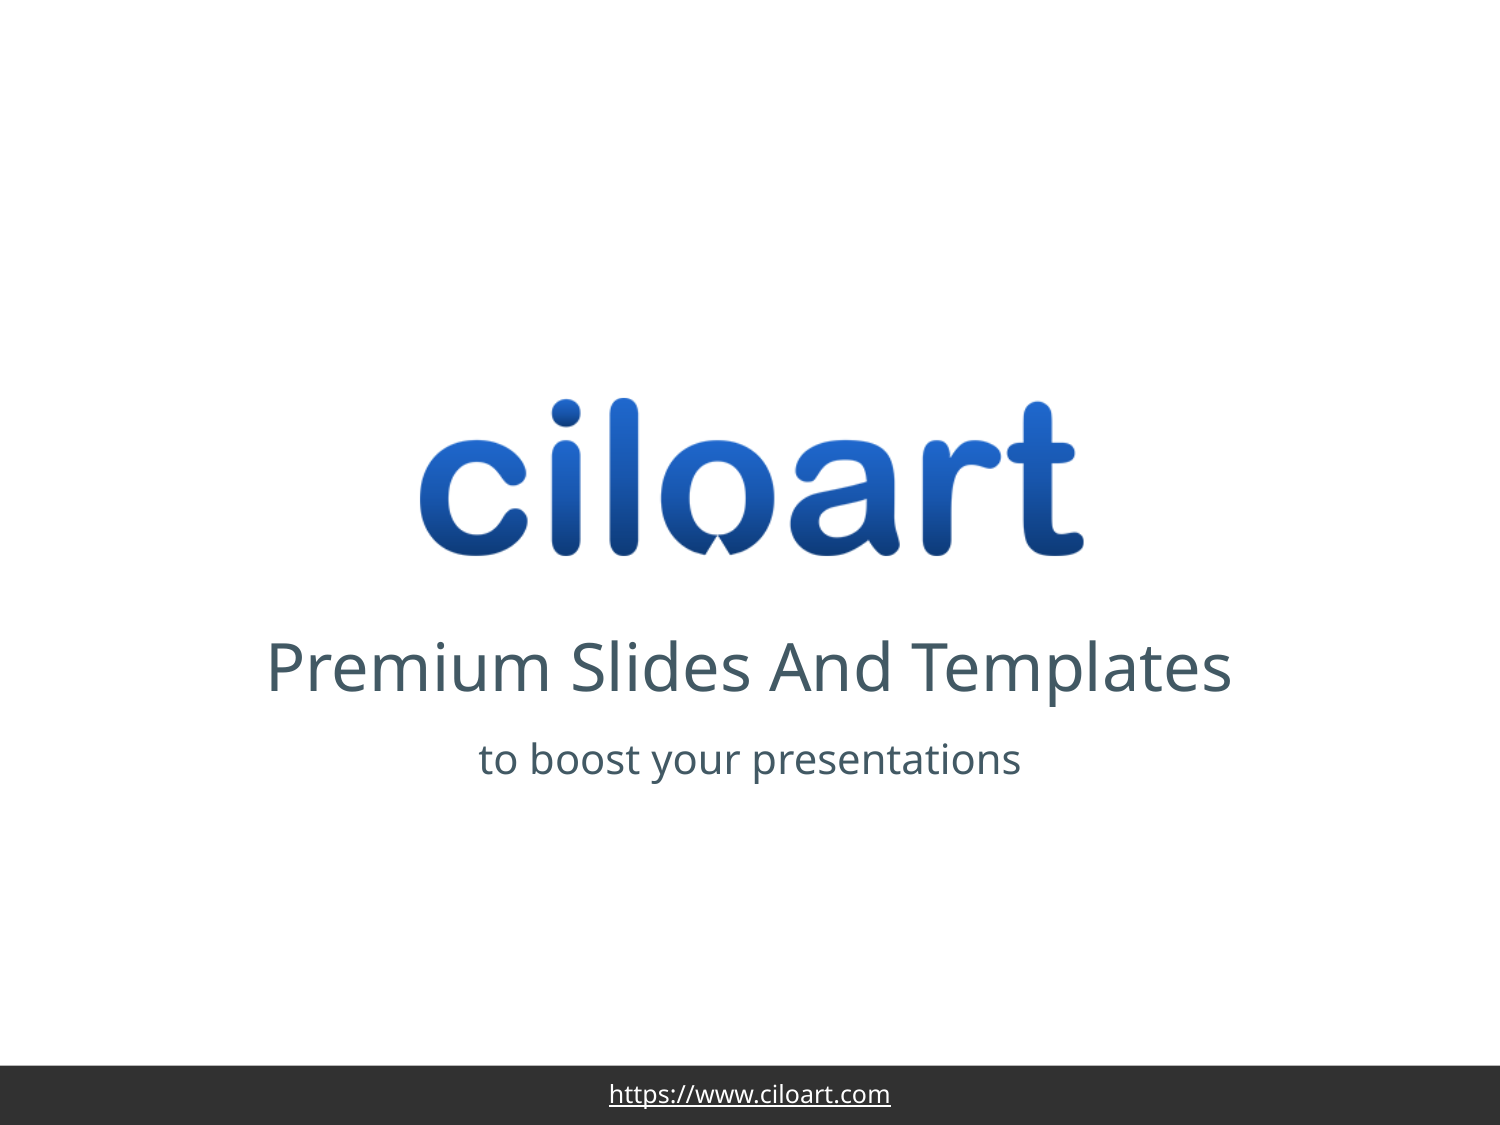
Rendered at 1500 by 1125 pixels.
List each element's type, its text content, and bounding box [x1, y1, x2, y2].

picture [341, 342, 1159, 615]
text_box Premium Slides And Templates [111, 624, 1389, 705]
text_box to boost your presentations [154, 732, 1346, 783]
text_box https://www.ciloart.com [0, 1065, 1500, 1125]
